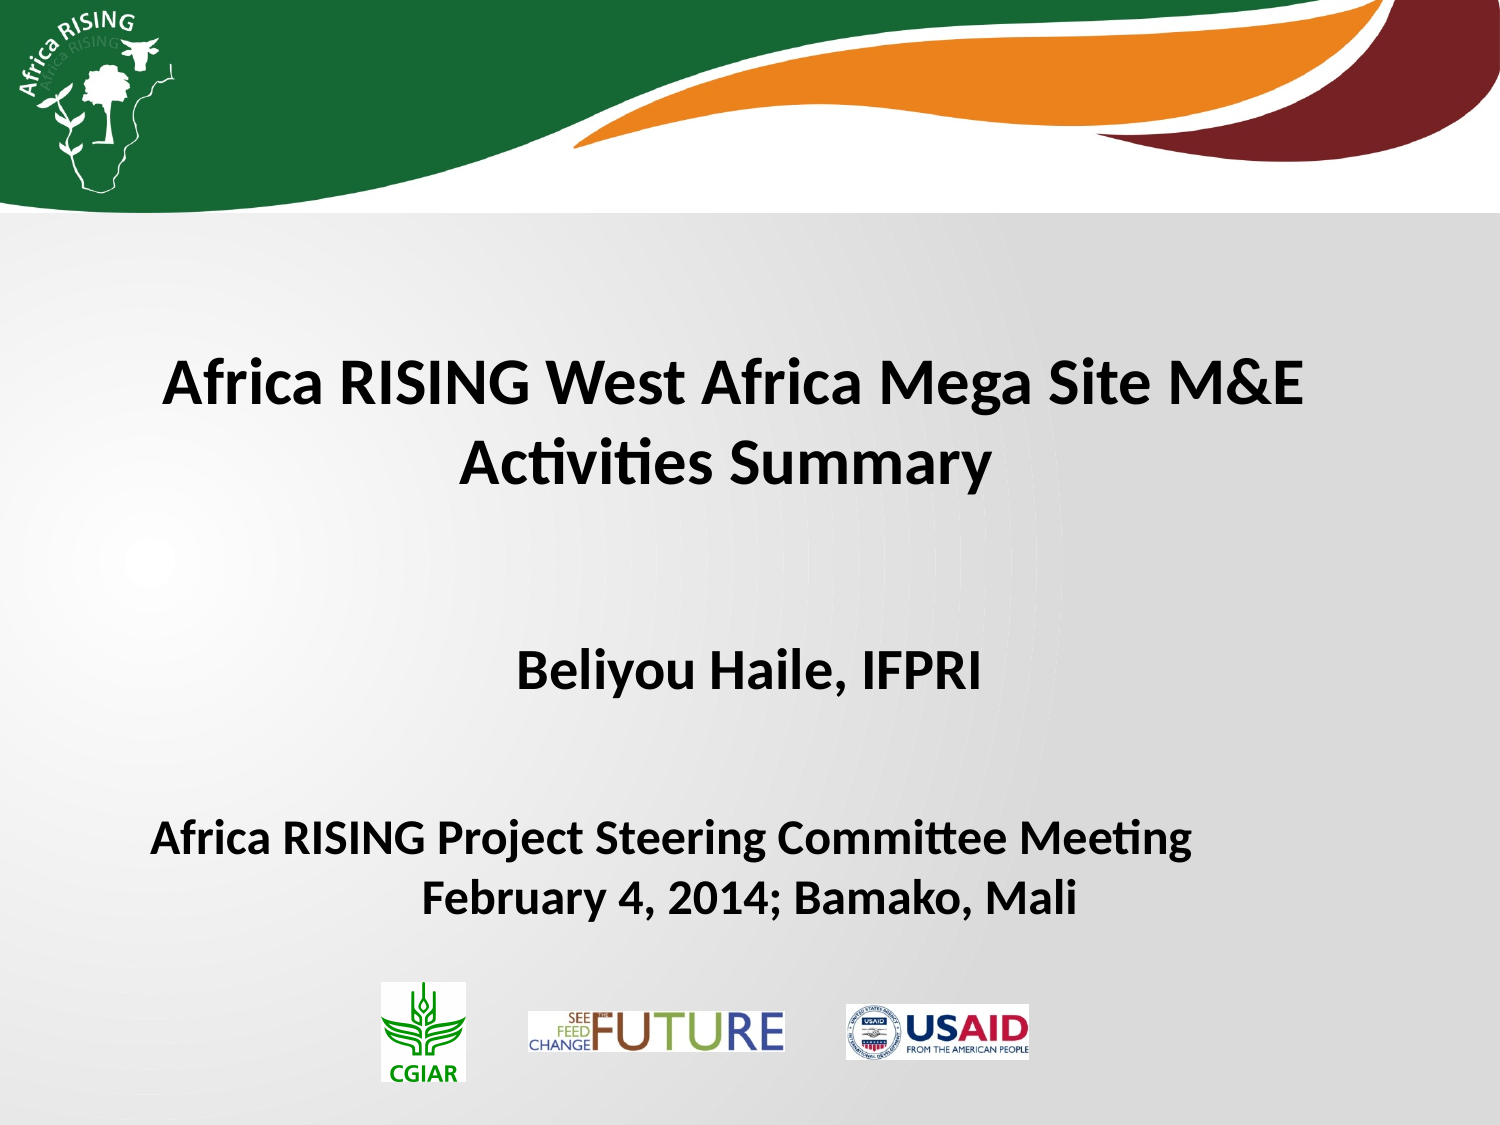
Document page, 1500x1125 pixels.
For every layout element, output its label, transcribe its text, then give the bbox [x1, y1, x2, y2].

picture [528, 1011, 785, 1052]
text_box Africa RISING Project Steering Committee Meeting February 4, 2014; Bamako, Mali [99, 762, 1400, 950]
text_box Beliyou Haile, IFPRI [313, 623, 1187, 745]
picture [0, 0, 1500, 213]
picture [381, 982, 466, 1082]
picture [846, 1004, 1029, 1060]
list Africa RISING West Africa Mega Site M&E Activities Summary [24, 237, 1425, 600]
